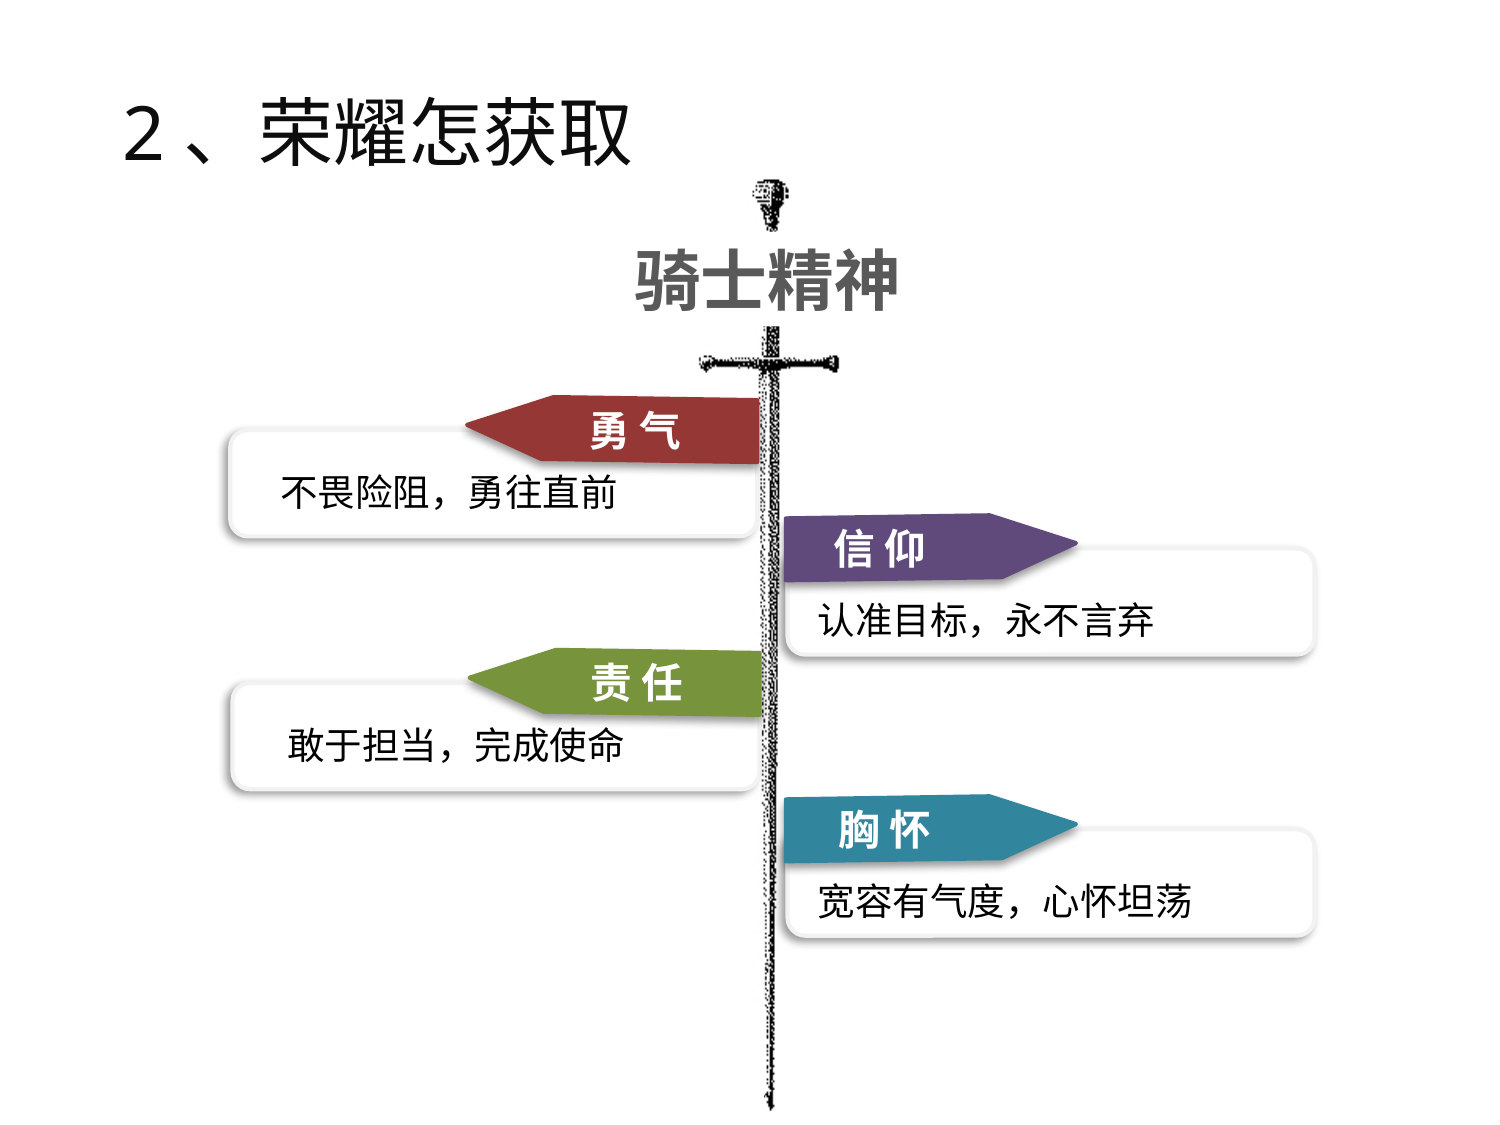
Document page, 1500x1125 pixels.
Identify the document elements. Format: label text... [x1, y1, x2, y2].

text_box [785, 515, 1315, 655]
text_box 骑士精神 [866, 231, 1034, 327]
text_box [229, 396, 758, 537]
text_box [232, 648, 760, 790]
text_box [785, 796, 1315, 936]
text_box 骑士精神 [501, 231, 673, 327]
text_box 2、荣耀怎获取 [76, 78, 680, 183]
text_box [678, 161, 862, 1125]
